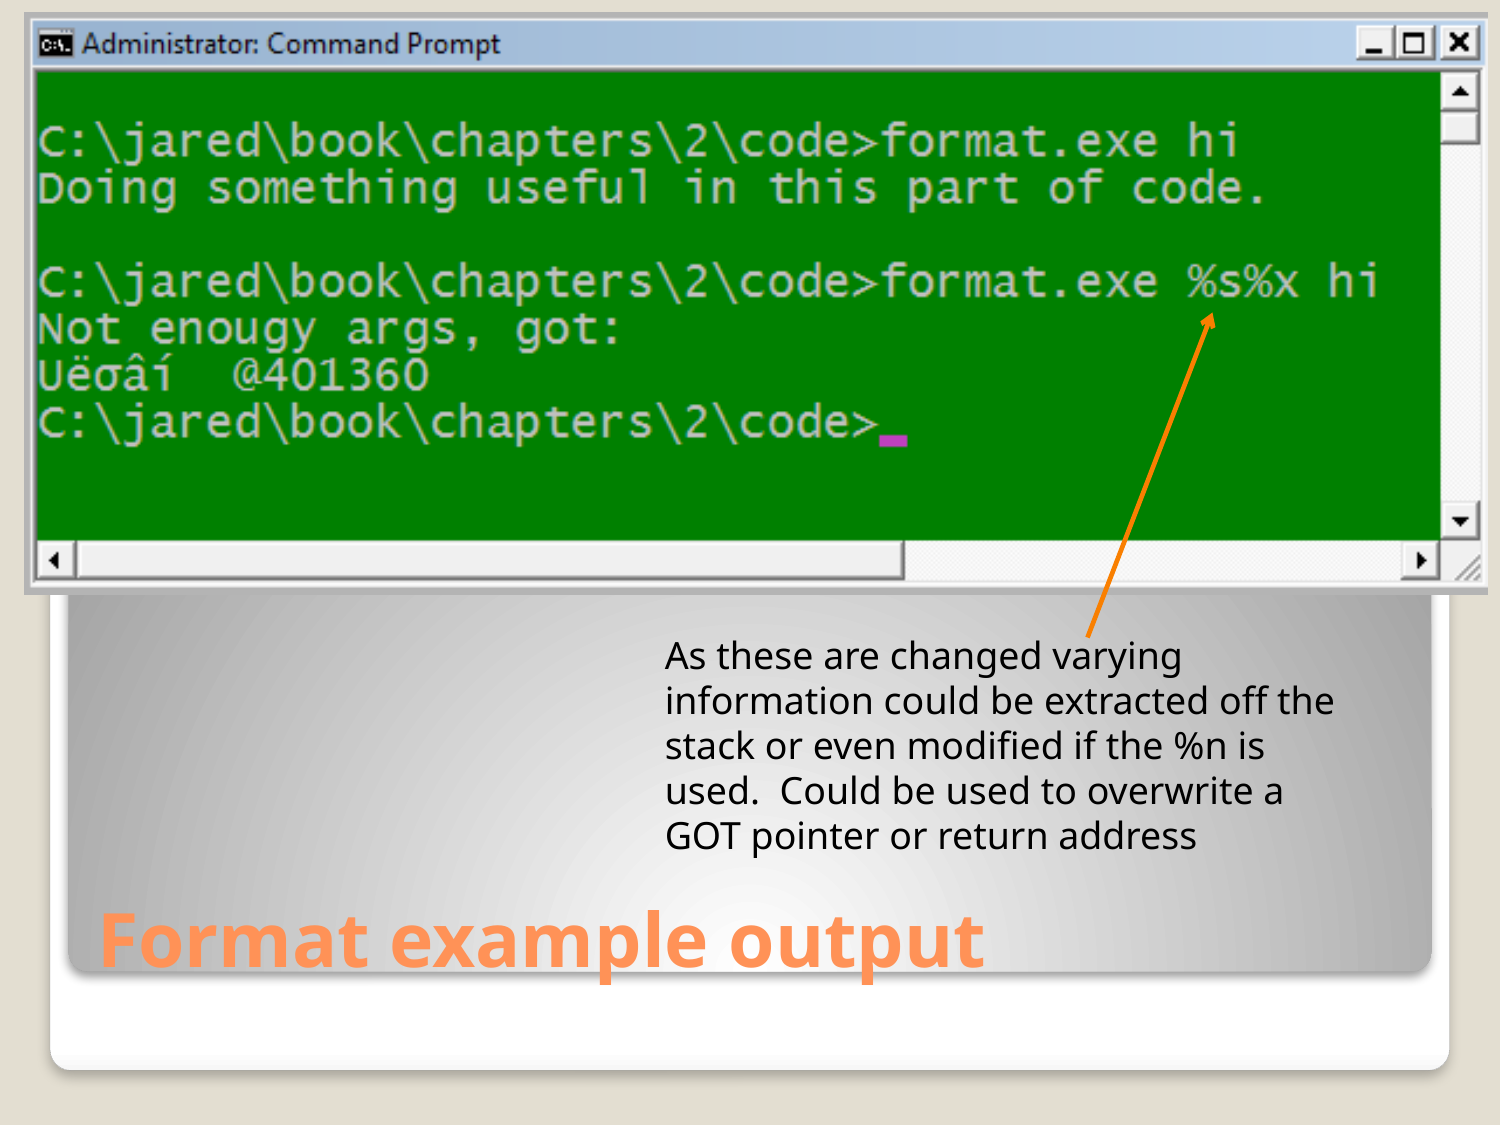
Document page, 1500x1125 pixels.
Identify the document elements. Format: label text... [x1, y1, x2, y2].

title Format example output [82, 817, 1425, 990]
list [24, 12, 1488, 595]
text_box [987, 412, 1313, 538]
text_box As these are changed varying information could be extracted off the stack or even modified if the %n is used. Could be used to overwrite a GOT pointer or return address [650, 624, 1375, 865]
